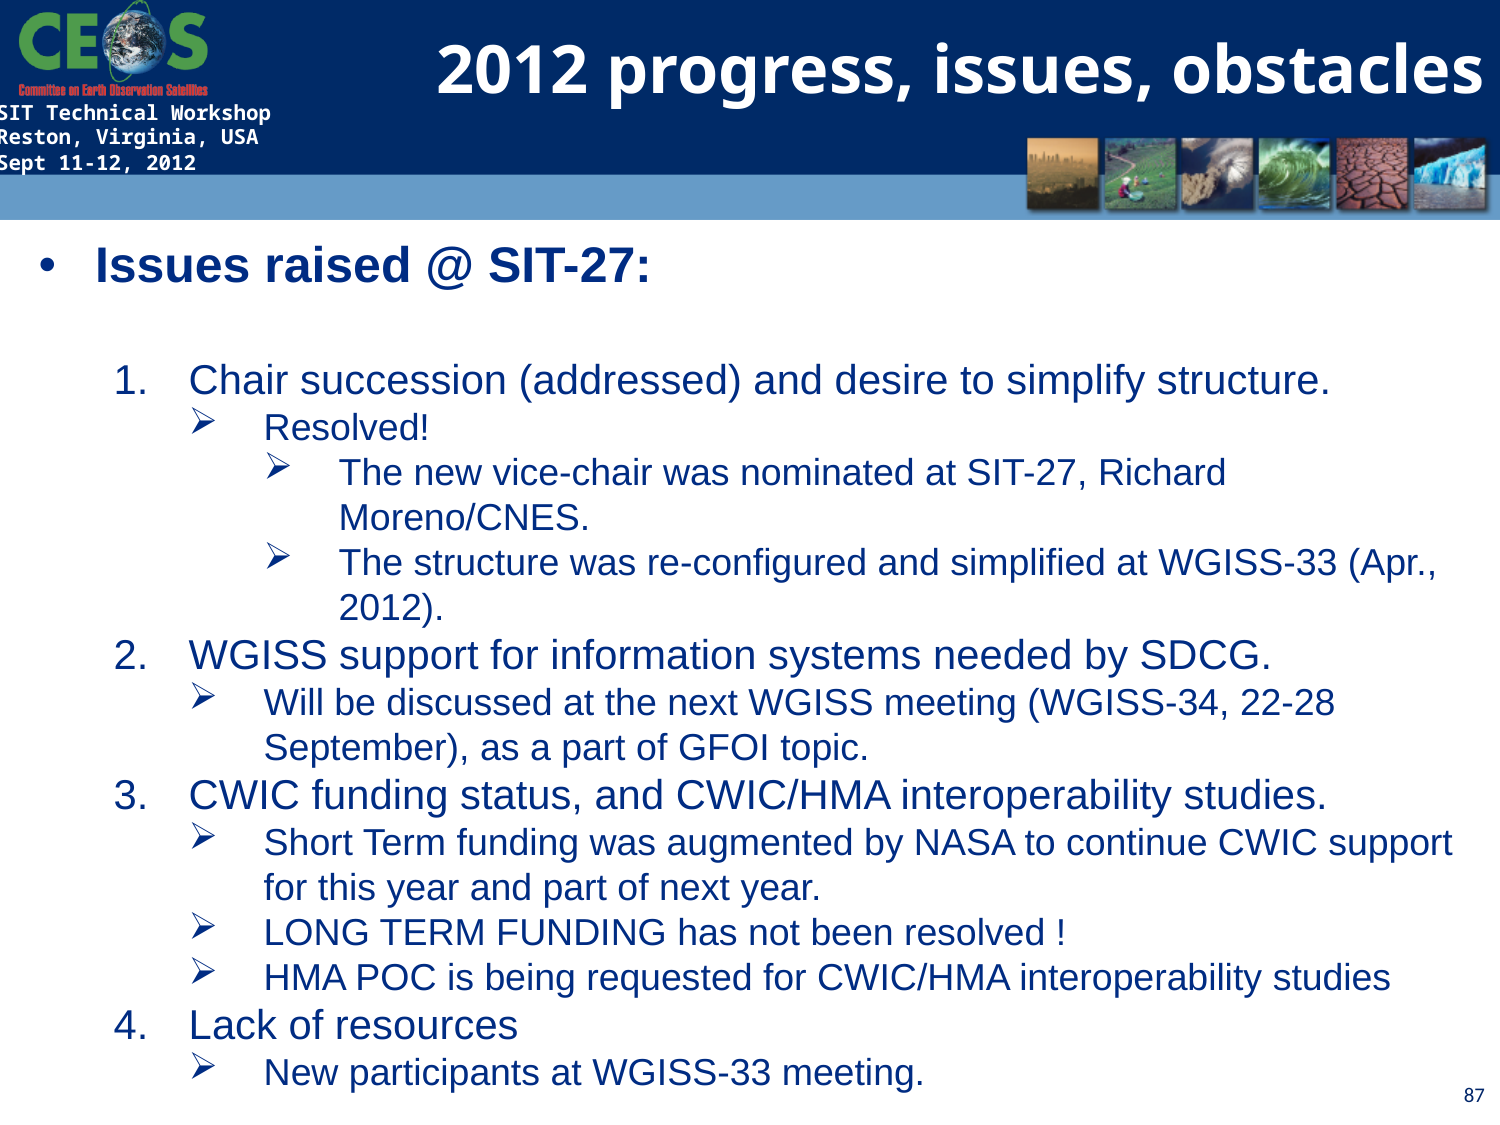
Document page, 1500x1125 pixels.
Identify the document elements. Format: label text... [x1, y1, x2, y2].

picture [0, 0, 1500, 220]
slide_number 87 [1187, 1073, 1500, 1125]
text_box Issues raised @ SIT-27: Chair succession (addressed) and desire to simplify structure. Resolved! The new vice-chair was nominated at SIT-27, Richard Moreno/CNES. The structure was re-configured and simplified at WGISS-33 (Apr., 2012). WGISS support for information systems needed by SDCG. Will be discussed at the next WGISS meeting (WGISS-34, 22-28 September), as a part of GFOI topic. CWIC funding status, and CWIC/HMA interoperability studies. Short Term funding was augmented by NASA to continue CWIC support for this year and part of next year. LONG TERM FUNDING has not been resolved ! HMA POC is being requested for CWIC/HMA interoperability studies Lack of resources New participants at WGISS-33 meeting. [24, 232, 1473, 1074]
title 2012 progress, issues, obstacles [226, 16, 1500, 117]
